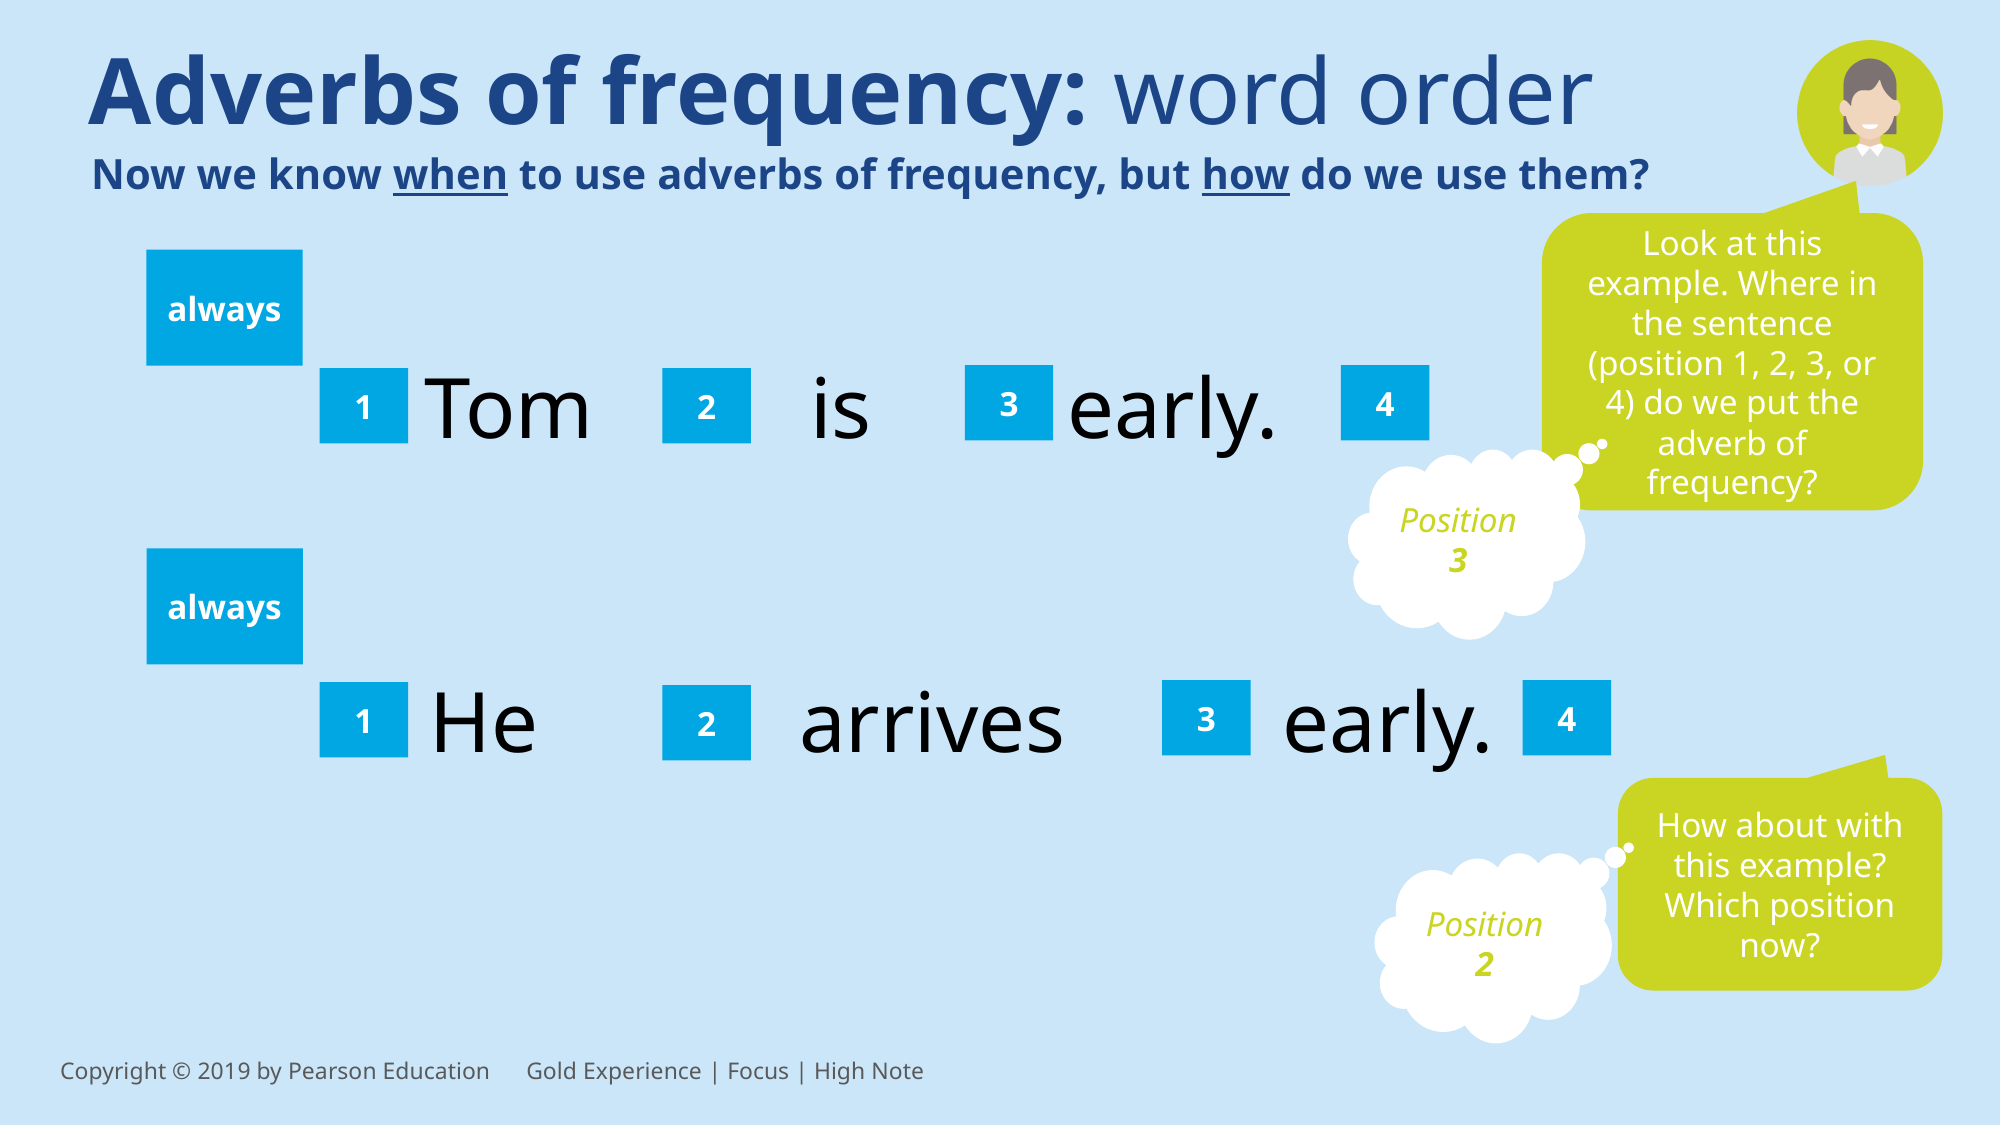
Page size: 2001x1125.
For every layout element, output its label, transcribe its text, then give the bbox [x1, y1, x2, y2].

text_box Look at this example. Where in the sentence (position 1, 2, 3, or 4) do we put the adverb of frequency? [1539, 194, 1926, 513]
picture [1796, 40, 1943, 186]
text_box 4 [1521, 678, 1613, 757]
text_box He arrives early. [132, 661, 1532, 777]
text_box always [144, 546, 305, 666]
footer Copyright © 2019 by Pearson Education Gold Experience | Focus | High Note [45, 1040, 1084, 1101]
text_box 2 [660, 683, 753, 762]
text_box 3 [963, 363, 1055, 442]
text_box 2 [660, 366, 753, 445]
text_box Now we know when to use adverbs of frequency, but how do we use them? [76, 146, 1798, 214]
text_box 1 [318, 680, 410, 759]
text_box How about with this example? Which position now? [1615, 752, 1945, 993]
text_box Tom is early. [105, 347, 1381, 463]
text_box always [144, 248, 305, 368]
text_box Position 2 [1374, 842, 1634, 1044]
text_box 4 [1339, 363, 1432, 442]
text_box Adverbs of frequency: word order [73, 37, 1716, 170]
text_box 3 [1160, 678, 1253, 757]
text_box 1 [318, 366, 410, 445]
text_box Position 3 [1347, 438, 1608, 640]
